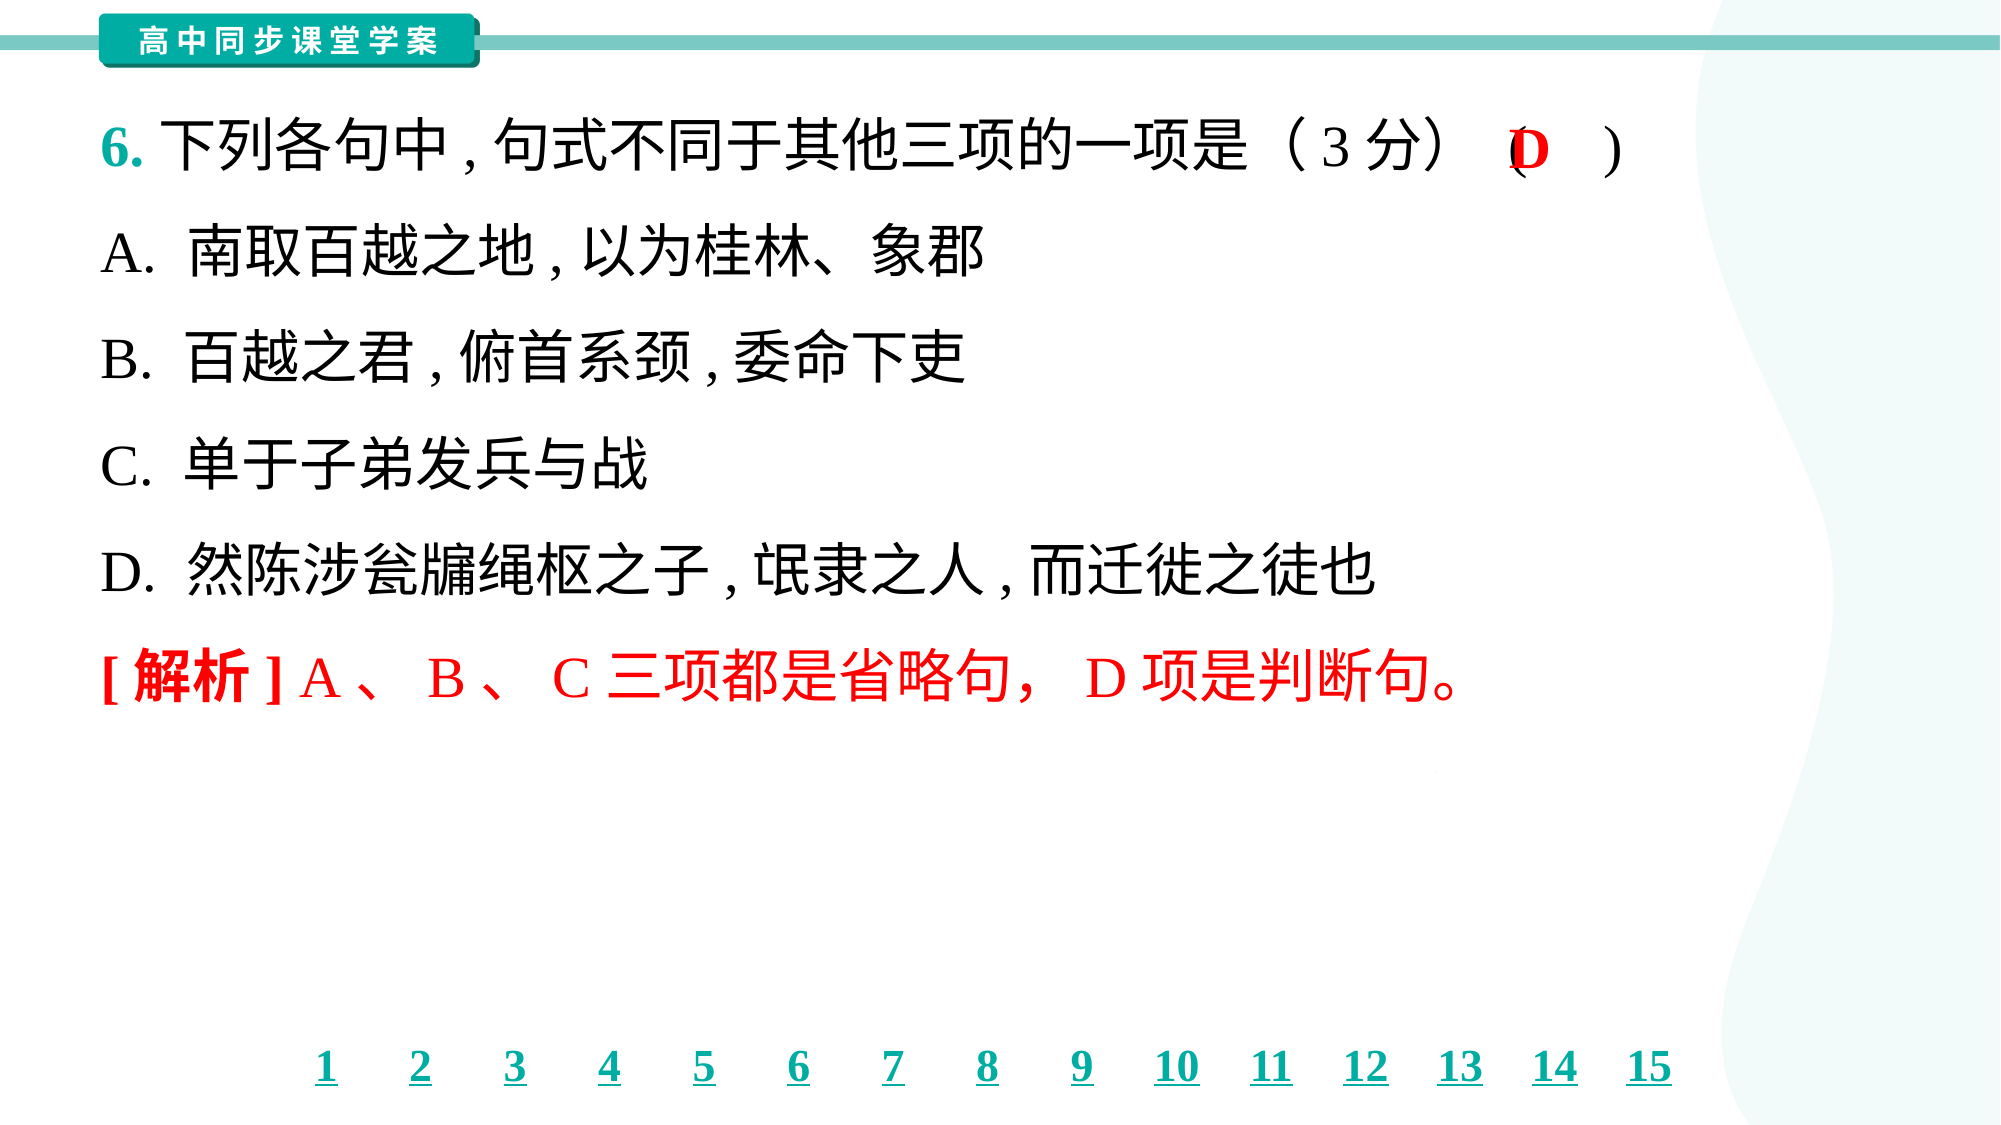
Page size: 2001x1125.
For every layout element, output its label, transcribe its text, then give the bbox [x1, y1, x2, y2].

text_box [解析] A、B、C三项都是省略句，D项是判断句。 [100, 607, 1899, 710]
picture [0, 0, 2000, 1125]
text_box D [1487, 76, 1573, 177]
text_box 6.下列各句中,句式不同于其他三项的一项是（3分） ( ) [1573, 76, 1899, 177]
text_box A. 南取百越之地,以为桂林、象郡 B. 百越之君,俯首系颈,委命下吏 C. 单于子弟发兵与战 D. 然陈涉瓮牖绳枢之子,氓隶之人,而迁徙之徒也 [100, 177, 1899, 603]
text_box 6.下列各句中,句式不同于其他三项的一项是（3分） ( ) [100, 76, 1487, 177]
